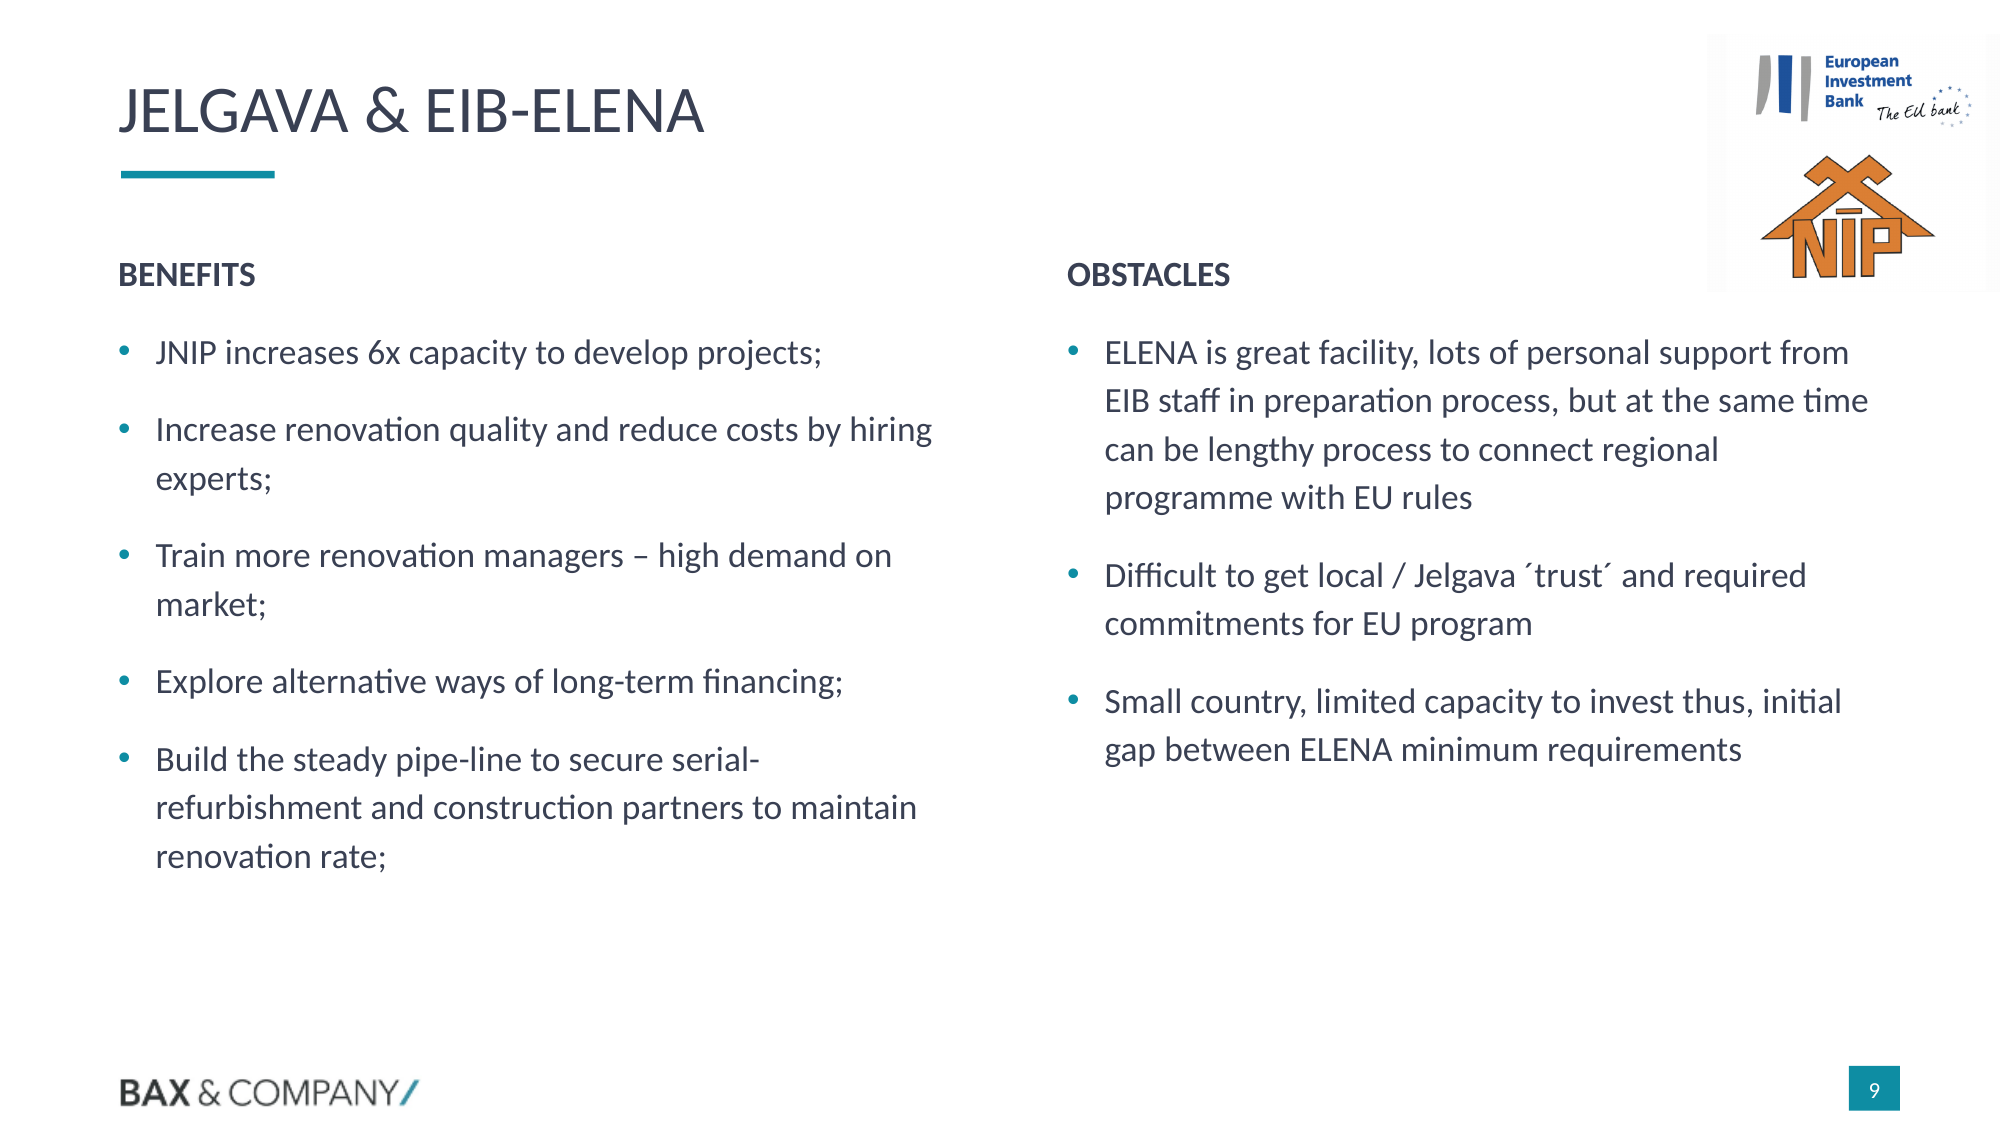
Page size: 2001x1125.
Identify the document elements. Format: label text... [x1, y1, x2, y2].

title JELGAVA & EIB-ELENA [103, 59, 1707, 163]
picture [1707, 34, 2000, 292]
list OBSTACLES ELENA is great facility, lots of personal support from EIB staff in preparation process, but at the same time can be lengthy process to connect regional programme with EU rules Difficult to get local / Jelgava ´trust´ and required commitments for EU program Small country, limited capacity to invest thus, initial gap between ELENA minimum requirements [1052, 237, 1900, 1014]
picture [118, 1075, 422, 1111]
list BENEFITS JNIP increases 6x capacity to develop projects; Increase renovation quality and reduce costs by hiring experts; Train more renovation managers – high demand on market; Explore alternative ways of long-term financing; Build the steady pipe-line to secure serial-refurbishment and construction partners to maintain renovation rate; [103, 237, 951, 1014]
